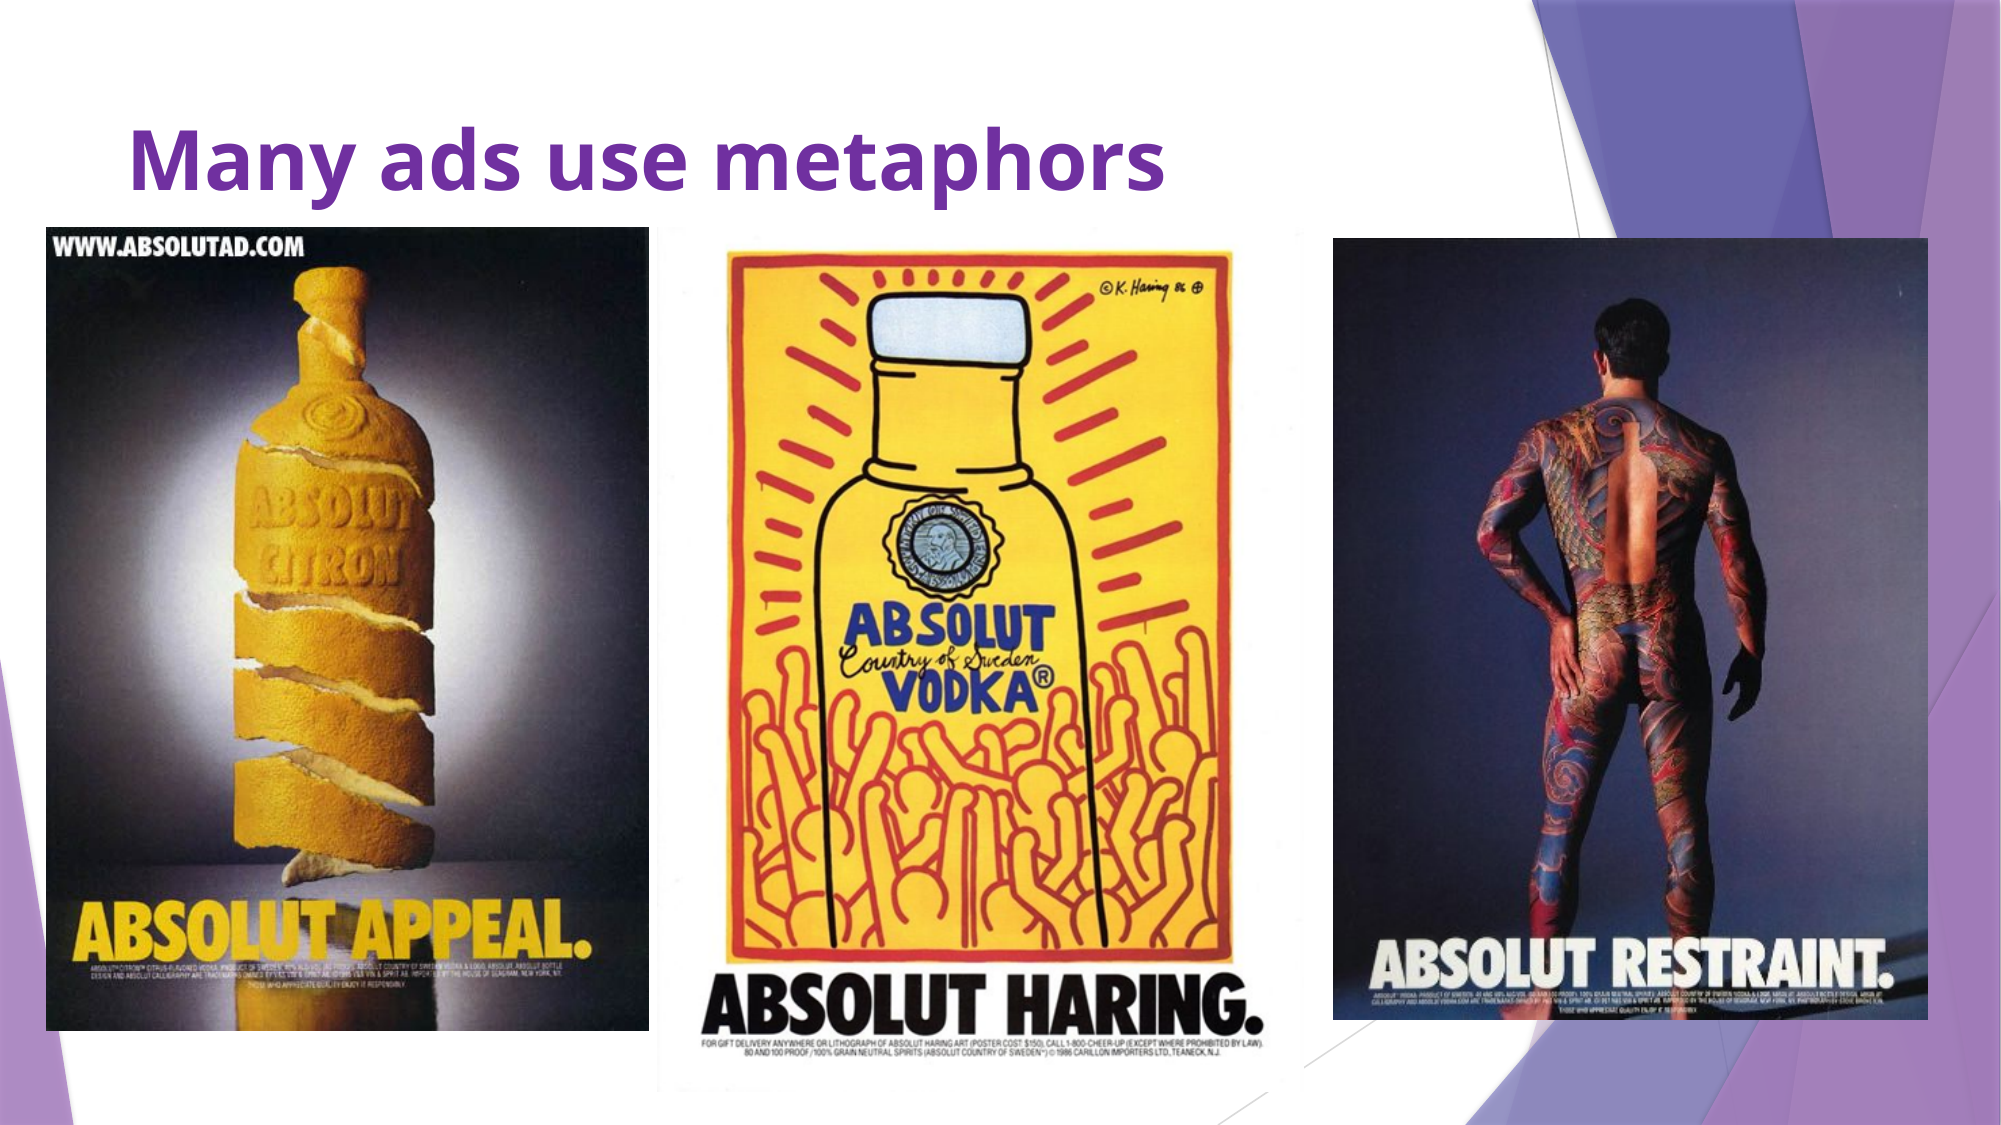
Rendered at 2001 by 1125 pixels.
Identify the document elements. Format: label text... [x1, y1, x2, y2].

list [45, 227, 650, 1031]
title Many ads use metaphors [111, 99, 1522, 317]
picture [1333, 237, 1929, 1021]
picture [656, 227, 1305, 1093]
